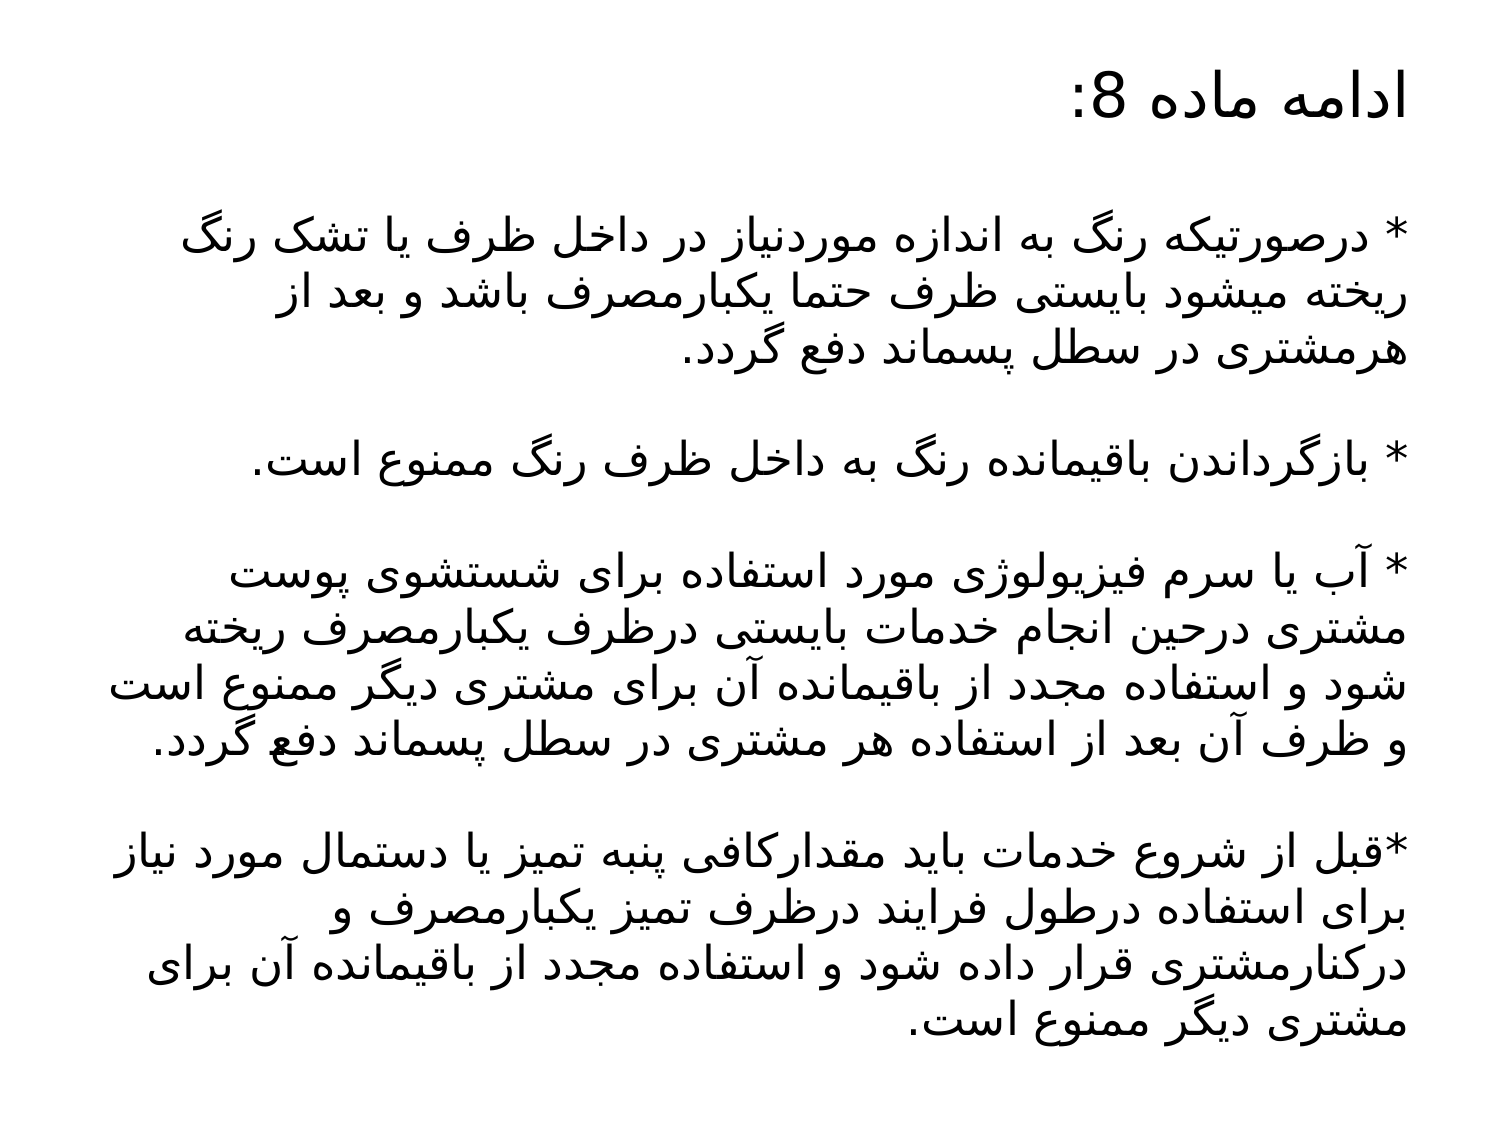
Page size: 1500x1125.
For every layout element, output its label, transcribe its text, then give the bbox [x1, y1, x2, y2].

title ادامه ماده 8: * درصورتیکه رنگ به اندازه موردنیاز در داخل ظرف یا تشک رنگ ریخته میشود بایستی ظرف حتما یکبارمصرف باشد و بعد از هرمشتری در سطل پسماند دفع گردد. * بازگرداندن باقیمانده رنگ به داخل ظرف رنگ ممنوع است. * آب یا سرم فیزیولوژی مورد استفاده برای شستشوی پوست مشتری درحین انجام خدمات بایستی درظرف یکبارمصرف ریخته شود و استفاده مجدد از باقیمانده آن برای مشتری دیگر ممنوع است و ظرف آن بعد از استفاده هر مشتری در سطل پسماند دفع گردد. *قبل از شروع خدمات باید مقدارکافی پنبه تمیز یا دستمال مورد نیاز برای استفاده درطول فرایند درظرف تمیز یکبارمصرف و درکنارمشتری قرار داده شود و استفاده مجدد از باقیمانده آن برای مشتری دیگر ممنوع است. [75, 45, 1425, 1055]
